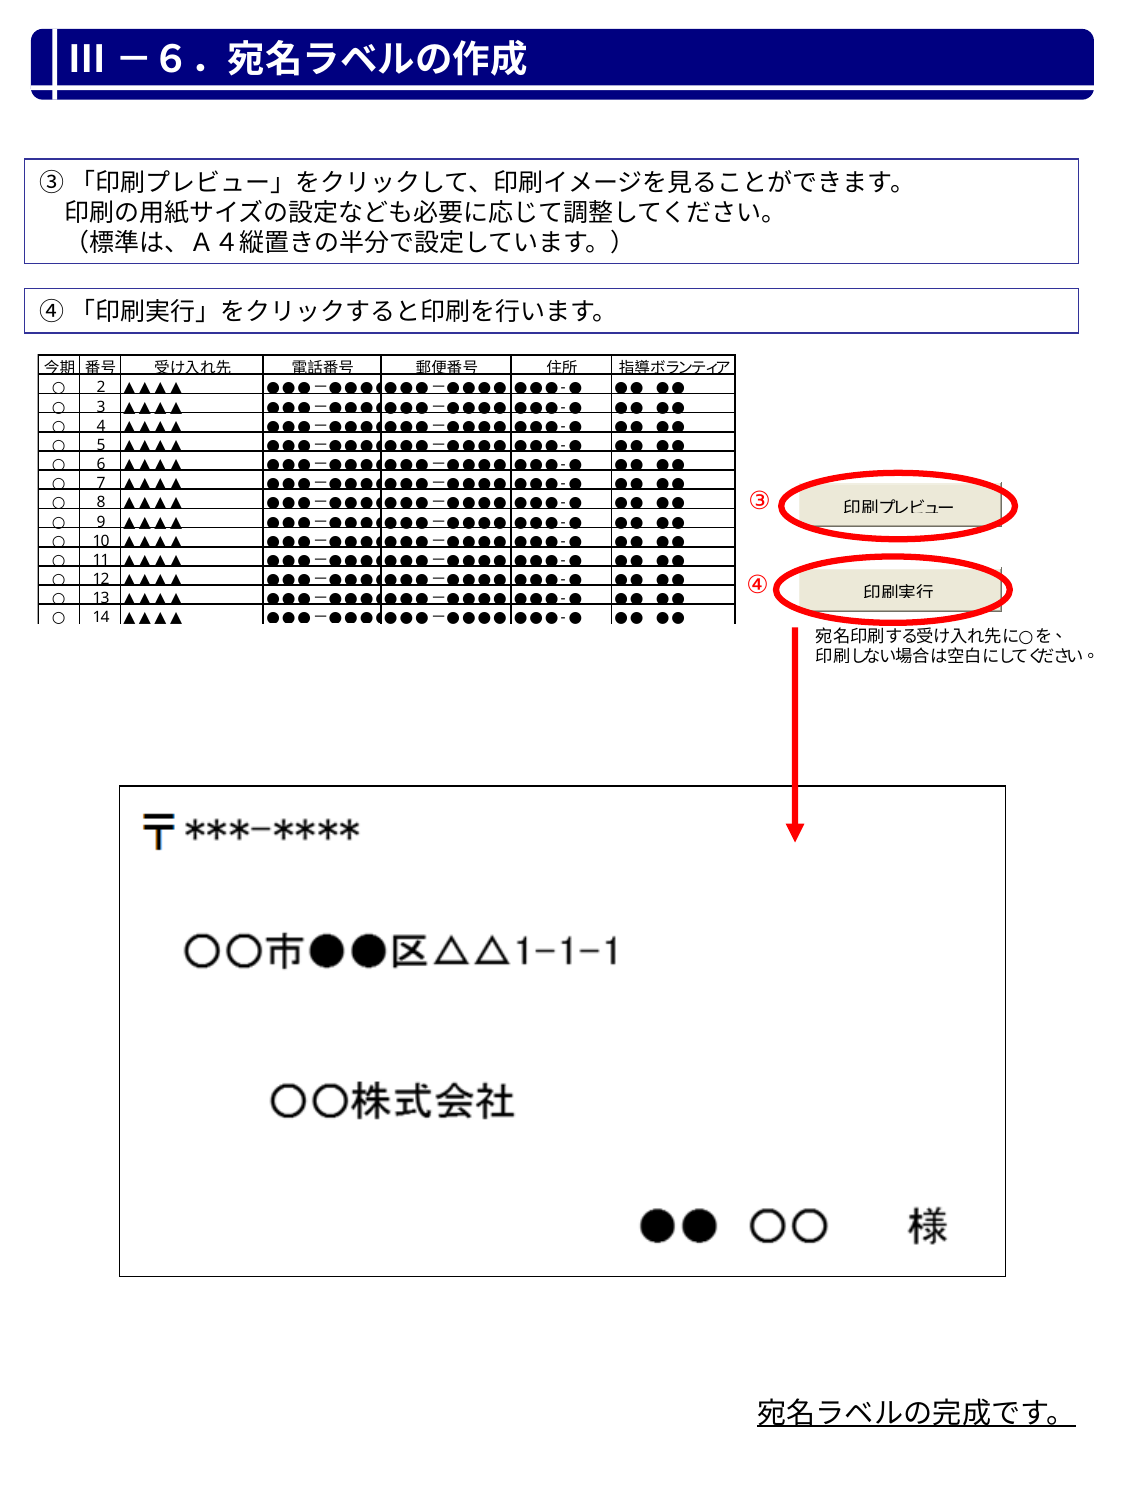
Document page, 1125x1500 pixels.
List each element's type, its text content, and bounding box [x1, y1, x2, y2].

text_box [55, 88, 1094, 100]
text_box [37, 354, 1125, 663]
text_box [30, 28, 54, 87]
text_box 宛名ラベルの完成です。 [742, 1386, 1091, 1437]
text_box [543, 28, 1094, 87]
text_box ④「印刷実行」をクリックすると印刷を行います。 [24, 288, 1079, 333]
text_box Ⅲ－６．宛名ラベルの作成 [54, 27, 543, 88]
text_box [30, 88, 54, 100]
text_box ③「印刷プレビュー」をクリックして、印刷イメージを見ることができます。 印刷の用紙サイズの設定なども必要に応じて調整してください。 （標準は、Ａ４縦置きの半分で設定しています。） [24, 159, 1079, 264]
picture [120, 786, 1005, 1276]
